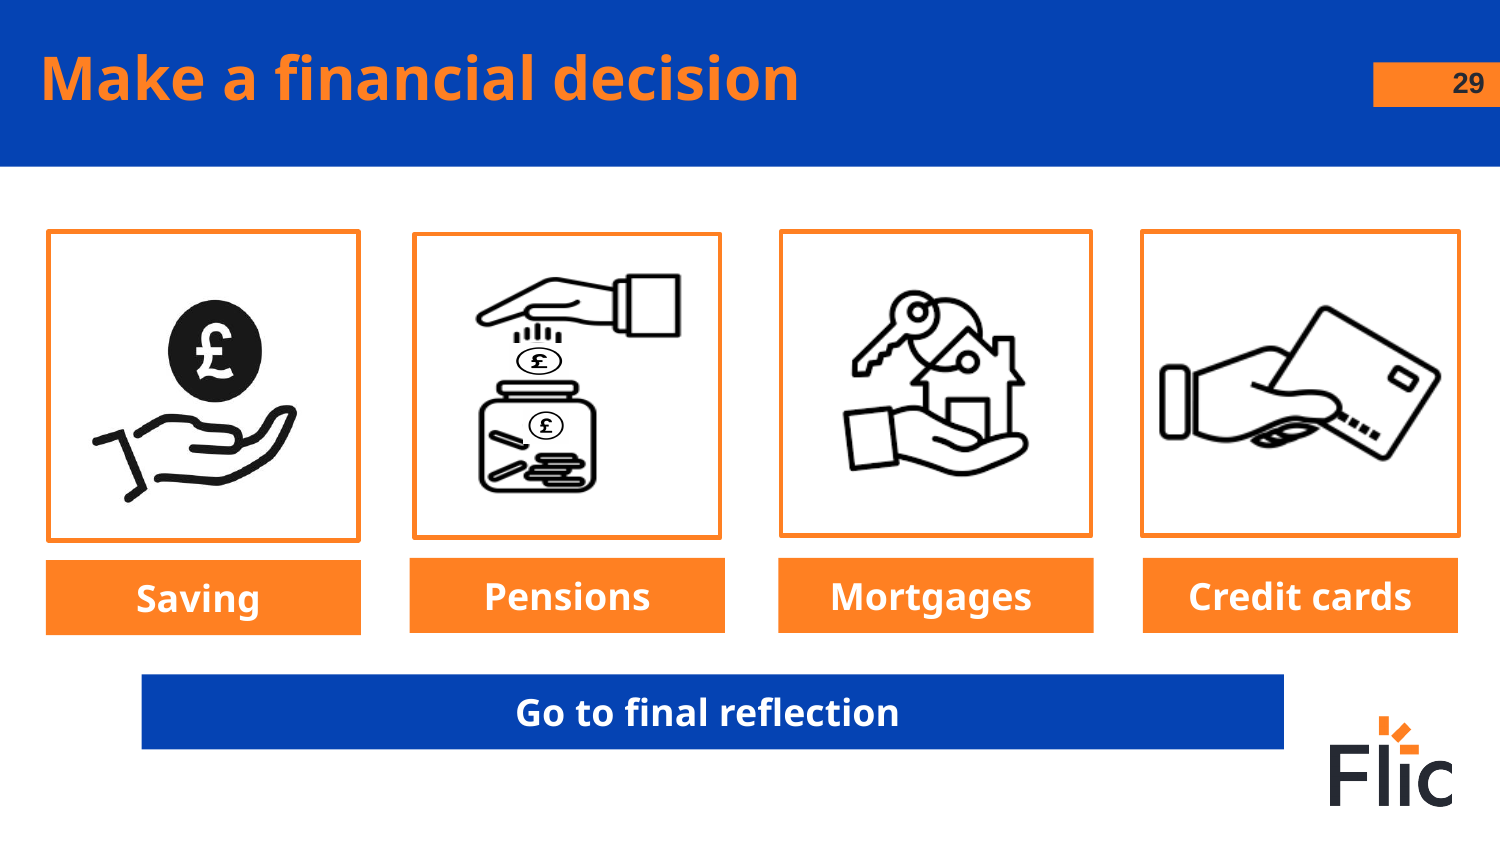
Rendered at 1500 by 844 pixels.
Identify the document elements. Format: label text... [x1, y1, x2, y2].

picture [50, 233, 357, 539]
picture [1143, 233, 1457, 534]
text_box Make a financial decision [24, 24, 1142, 128]
text_box Mortgages [778, 557, 1094, 633]
text_box Credit cards [1142, 557, 1458, 633]
text_box Saving [45, 560, 361, 636]
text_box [426, 264, 713, 503]
text_box Pensions [409, 557, 725, 633]
text_box [414, 234, 721, 538]
text_box Go to final reflection [141, 674, 1284, 750]
slide_number ‹#› [1410, 49, 1500, 115]
picture [783, 233, 1090, 534]
picture [1330, 716, 1452, 807]
